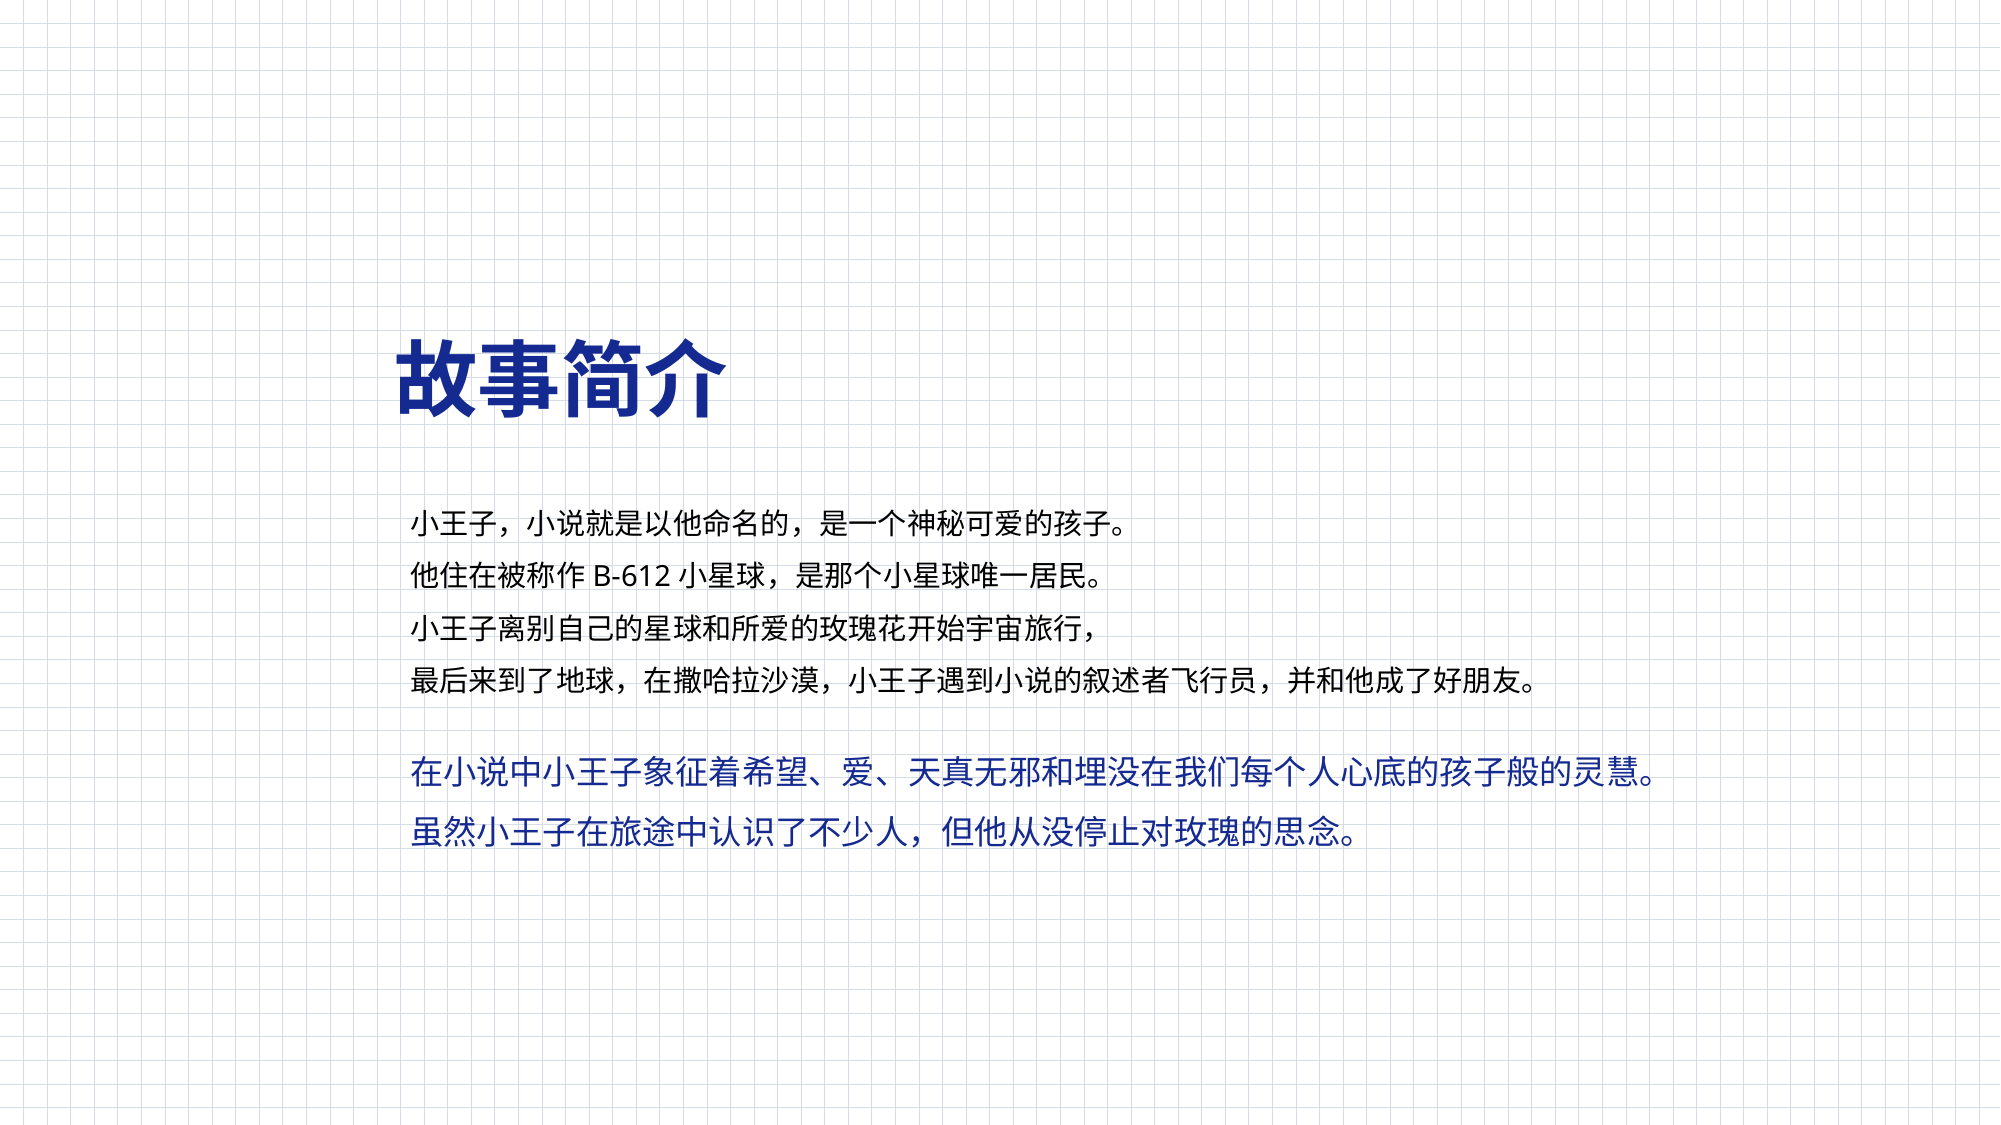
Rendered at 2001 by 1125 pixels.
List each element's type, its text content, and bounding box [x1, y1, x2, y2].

text_box 故事简介 [379, 320, 781, 435]
text_box 在小说中小王子象征着希望、爱、天真无邪和埋没在我们每个人心底的孩子般的灵慧。 虽然小王子在旅途中认识了不少人，但他从没停止对玫瑰的思念。 [395, 723, 1708, 859]
text_box 小王子，小说就是以他命名的，是一个神秘可爱的孩子。 他住在被称作B-612小星球，是那个小星球唯一居民。 小王子离别自己的星球和所爱的玫瑰花开始宇宙旅行， 最后来到了地球，在撒哈拉沙漠，小王子遇到小说的叙述者飞行员，并和他成了好朋友。 [395, 480, 1577, 705]
